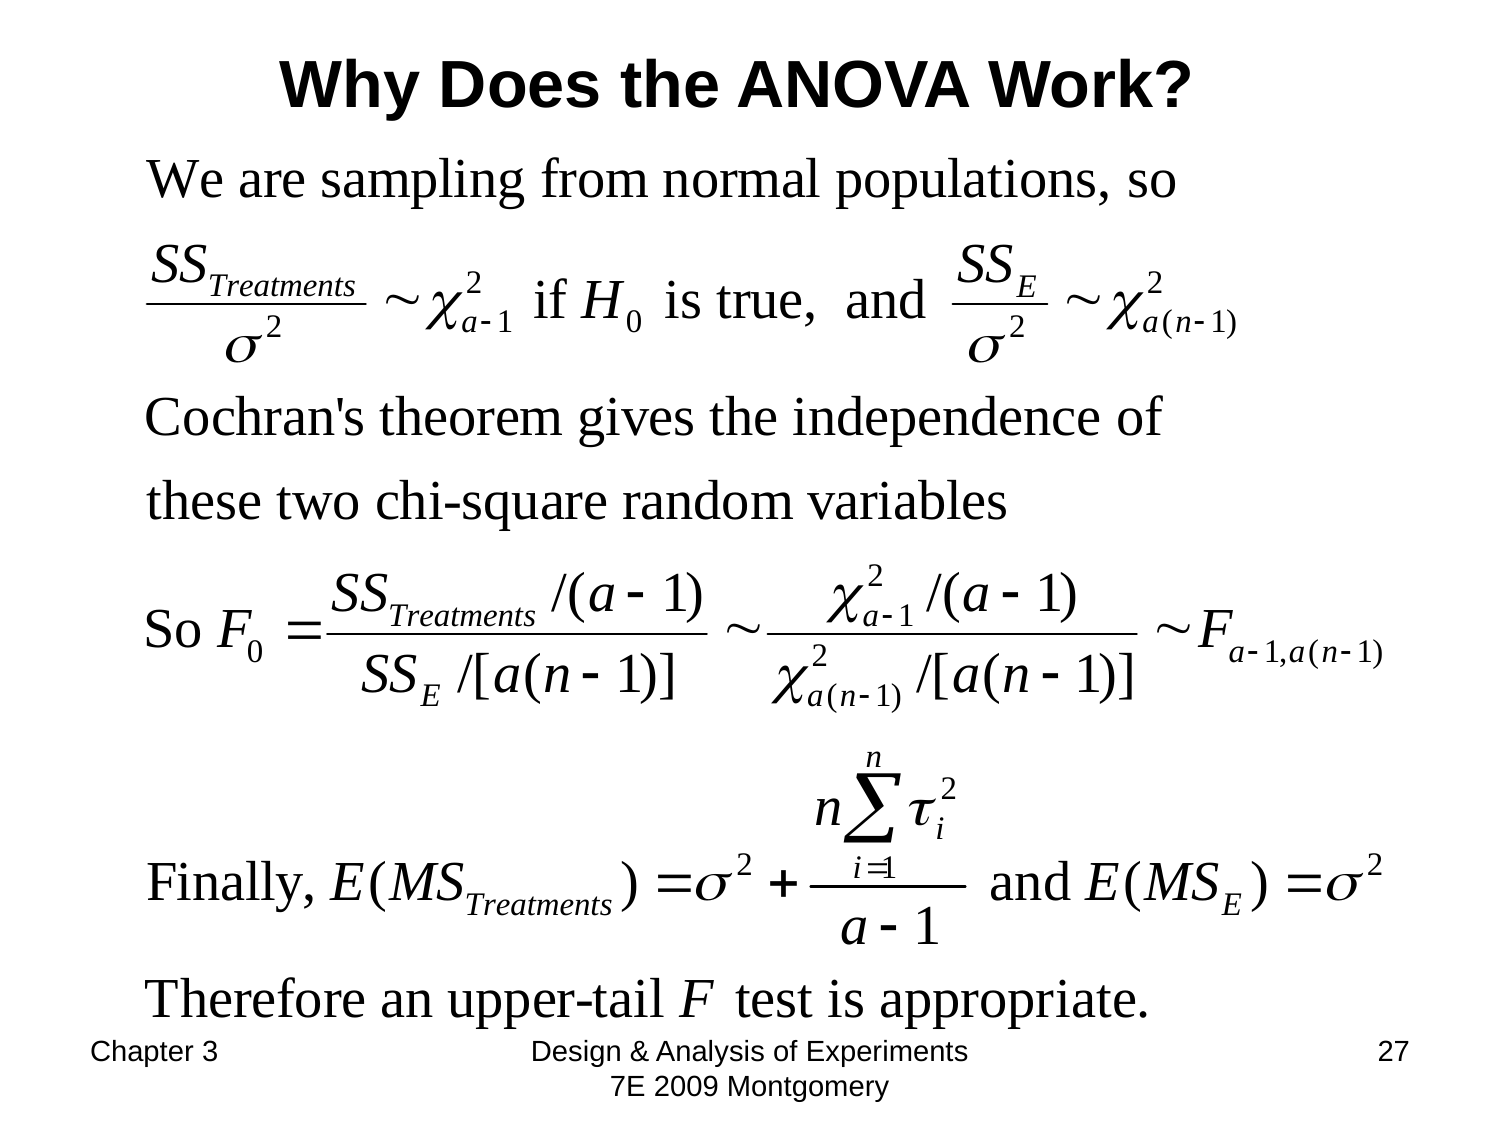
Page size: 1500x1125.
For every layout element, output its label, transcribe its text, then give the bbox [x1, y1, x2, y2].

title Why Does the ANOVA Work? [99, 24, 1376, 138]
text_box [137, 147, 1401, 1043]
slide_number 27 [1074, 1024, 1426, 1103]
footer Design & Analysis of Experiments 7E 2009 Montgomery [512, 1051, 988, 1103]
slide_number Chapter 3 [74, 1024, 426, 1103]
